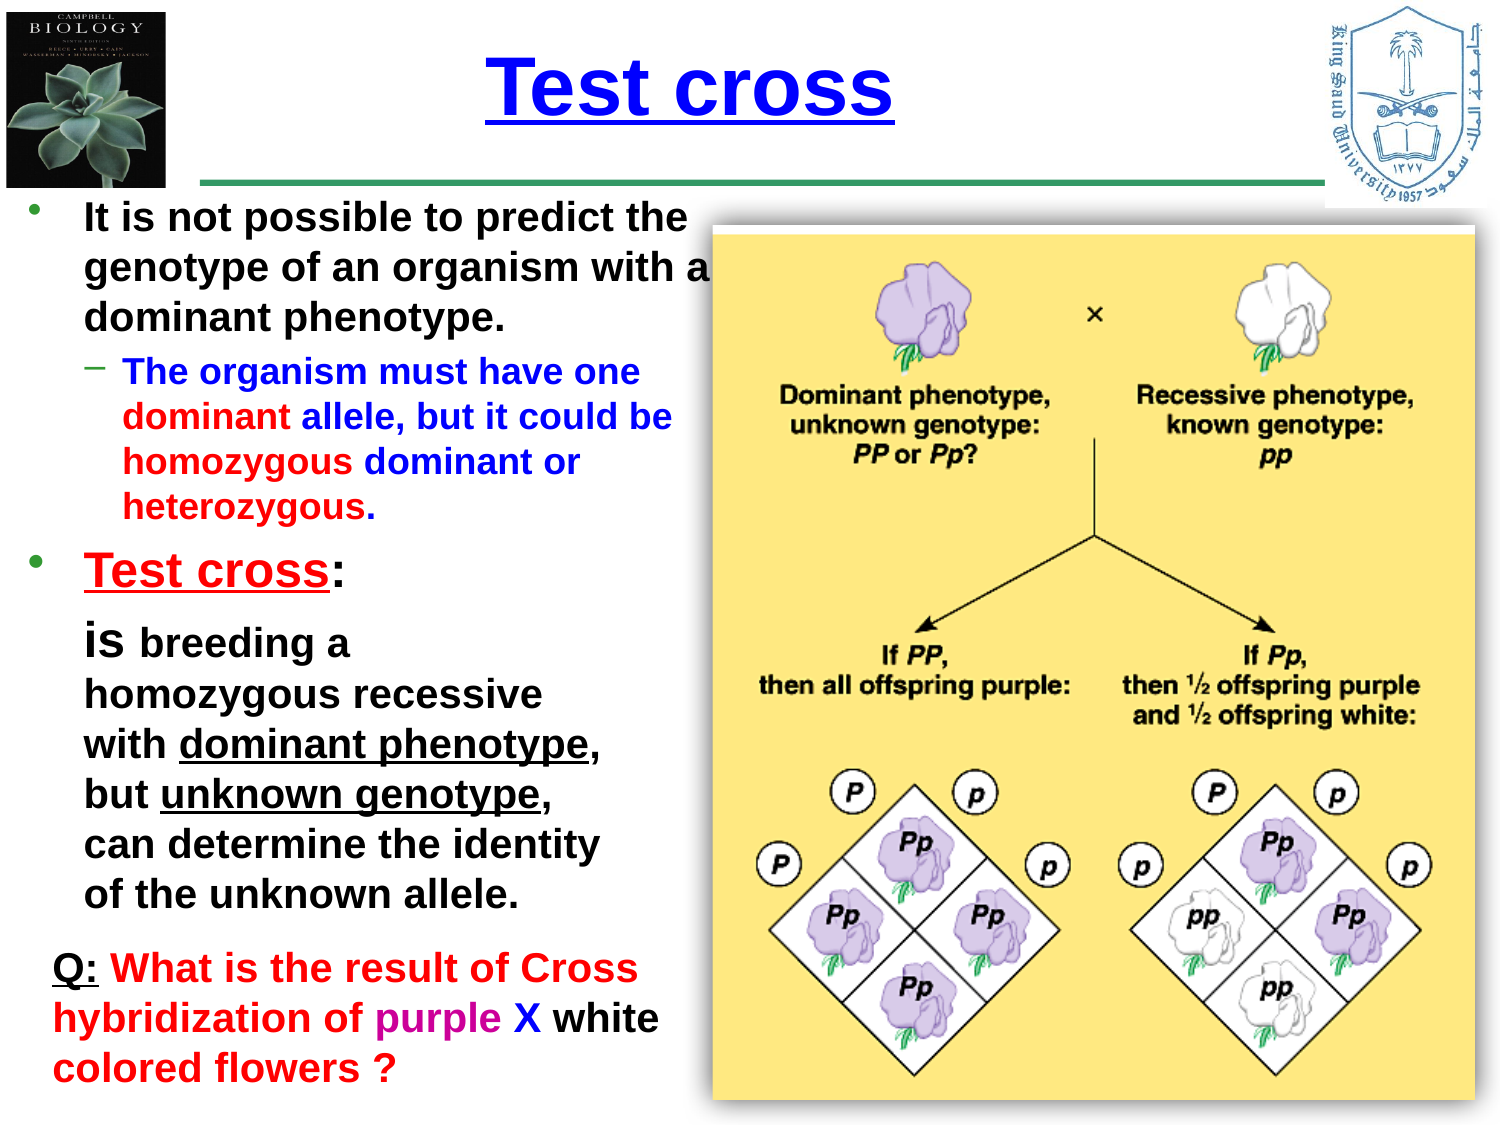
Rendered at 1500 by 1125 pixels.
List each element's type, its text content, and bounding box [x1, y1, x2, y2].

list It is not possible to predict the genotype of an organism with a dominant phenotype. The organism must have one dominant allele, but it could be homozygous dominant or heterozygous. Test cross: is breeding a homozygous recessive with dominant phenotype, but unknown genotype, can determine the identity of the unknown allele. [12, 216, 696, 925]
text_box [5, 0, 1488, 209]
text_box Q: What is the result of Cross hybridization of purple X white colored flowers ? [37, 933, 707, 1099]
picture [712, 224, 1476, 1100]
